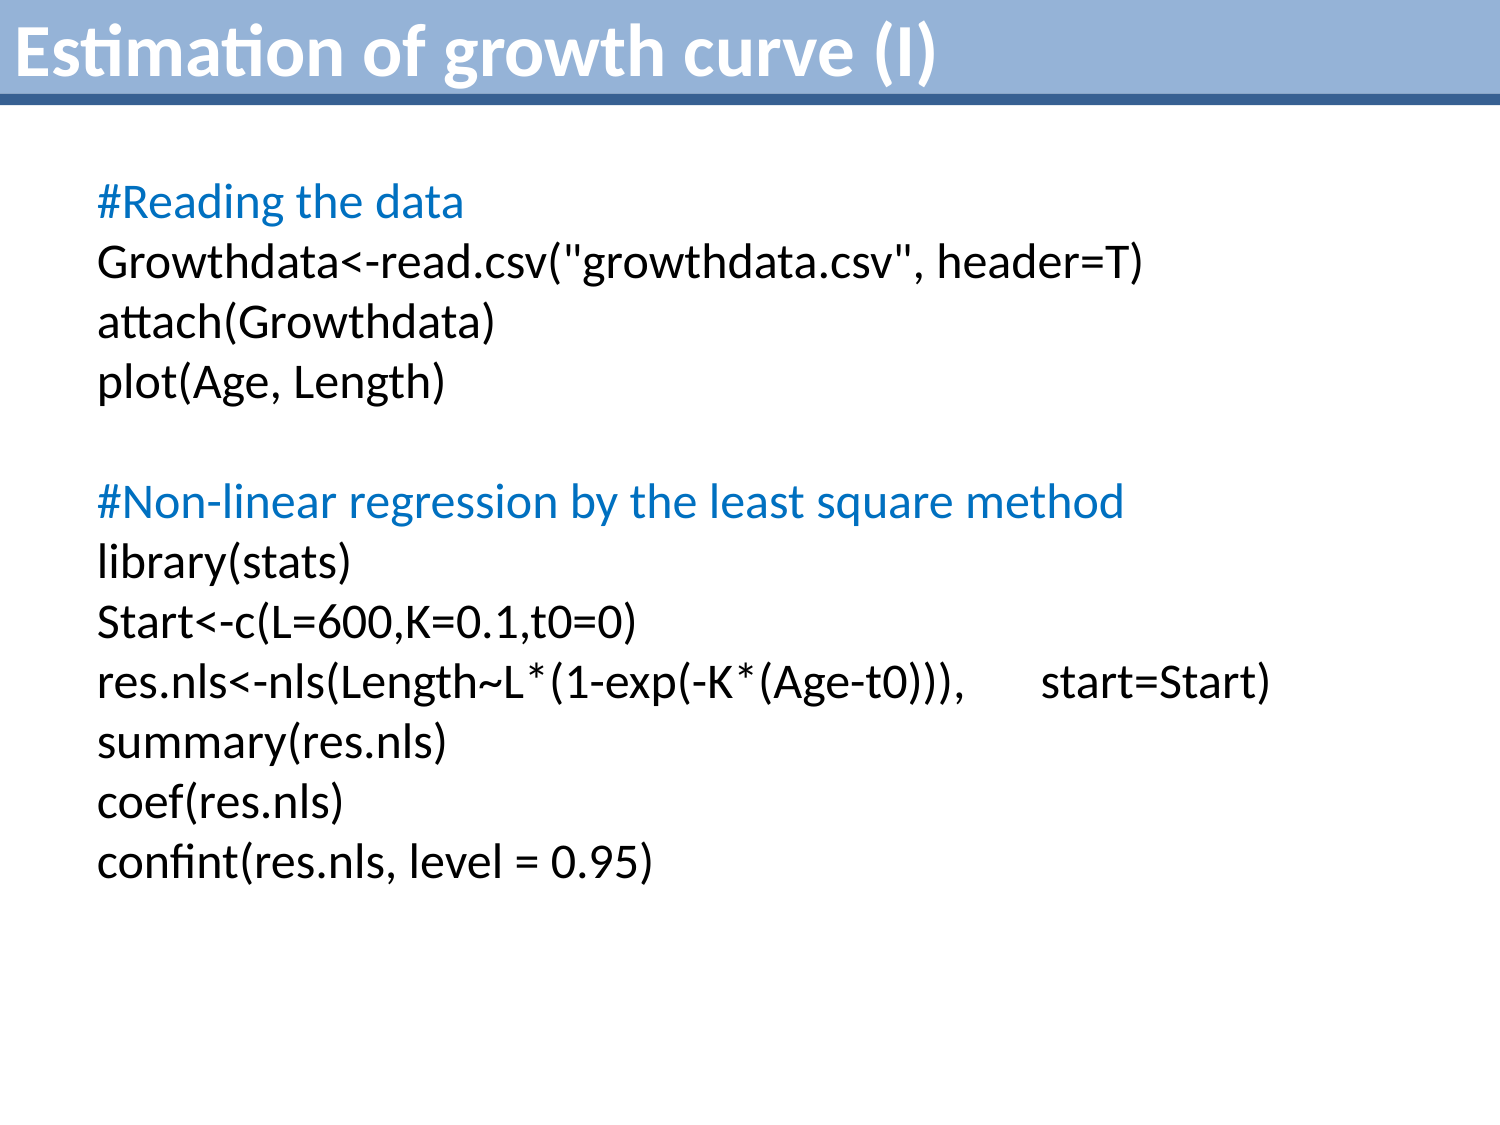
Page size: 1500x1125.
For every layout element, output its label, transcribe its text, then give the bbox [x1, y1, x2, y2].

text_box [0, 0, 1500, 106]
text_box #Reading the data Growthdata<-read.csv("growthdata.csv", header=T) attach(Growthdata) plot(Age, Length) #Non-linear regression by the least square method library(stats) Start<-c(L=600,K=0.1,t0=0) res.nls<-nls(Length~L*(1-exp(-K*(Age-t0))), start=Start) summary(res.nls) coef(res.nls) confint(res.nls, level = 0.95) [82, 160, 1500, 896]
